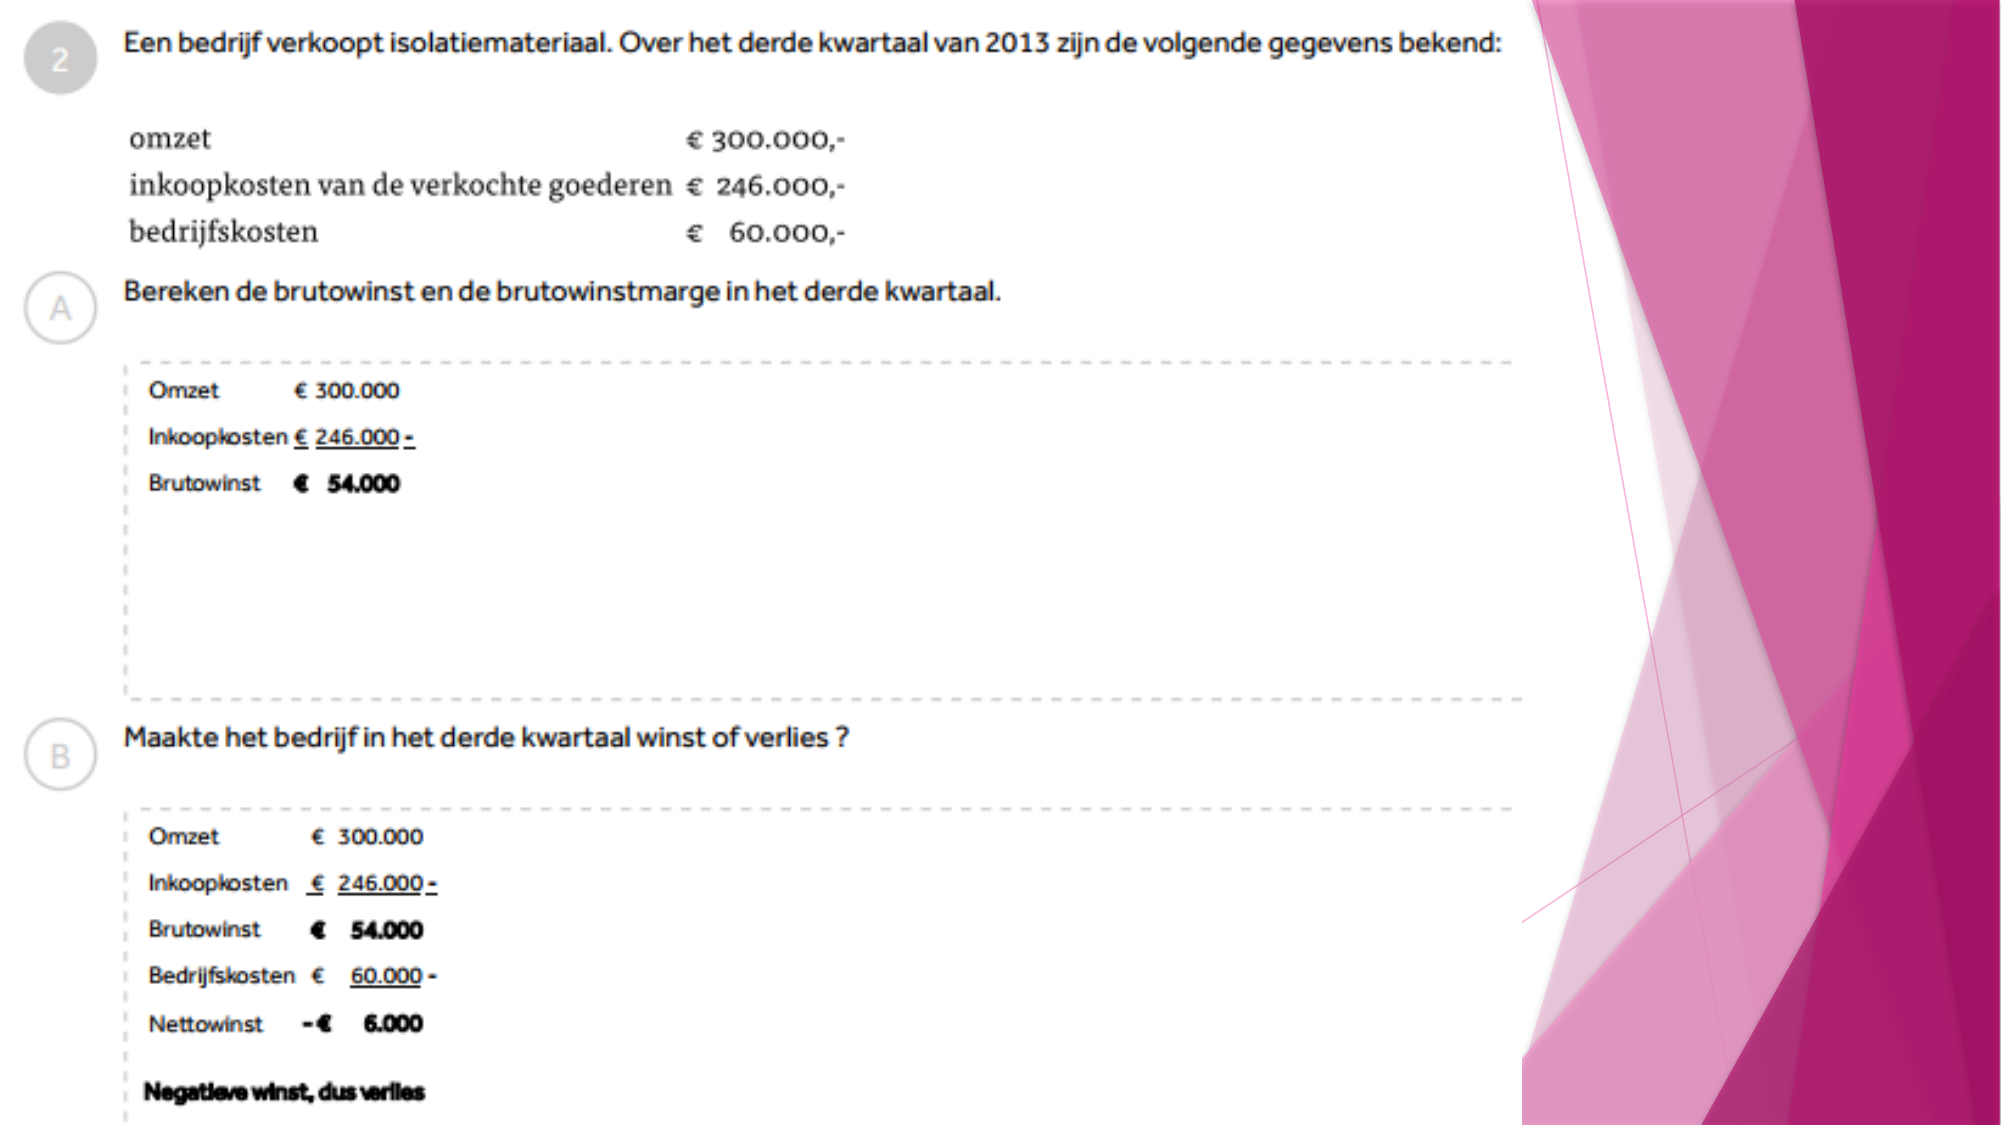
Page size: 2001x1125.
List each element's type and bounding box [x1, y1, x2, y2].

picture [0, 0, 1522, 1125]
